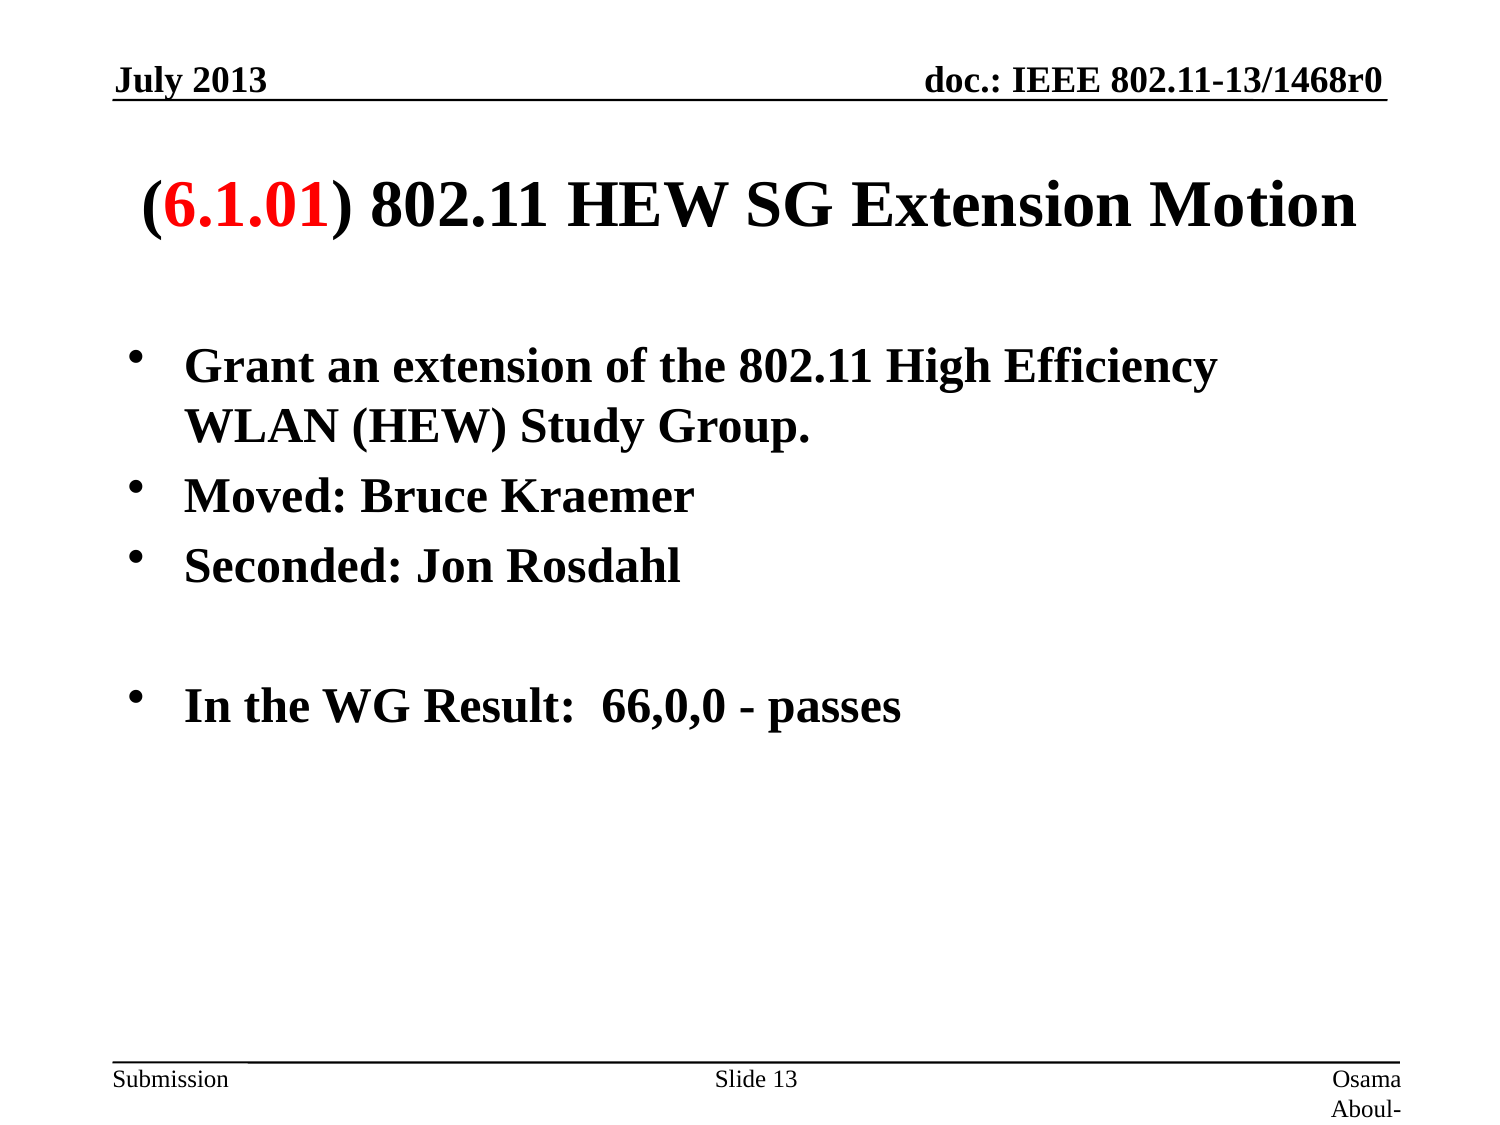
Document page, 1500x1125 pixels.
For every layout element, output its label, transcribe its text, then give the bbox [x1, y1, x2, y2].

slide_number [114, 54, 368, 101]
slide_number Slide 13 [712, 1061, 800, 1093]
footer Osama Aboul-Magd (Huawei Technologies) [1324, 1061, 1402, 1093]
list Grant an extension of the 802.11 High Efficiency WLAN (HEW) Study Group. Moved: Bruce Kraemer Seconded: Jon Rosdahl In the WG Result: 66,0,0 - passes [112, 324, 1388, 1000]
title (6.1.01) 802.11 HEW SG Extension Motion [112, 112, 1388, 288]
